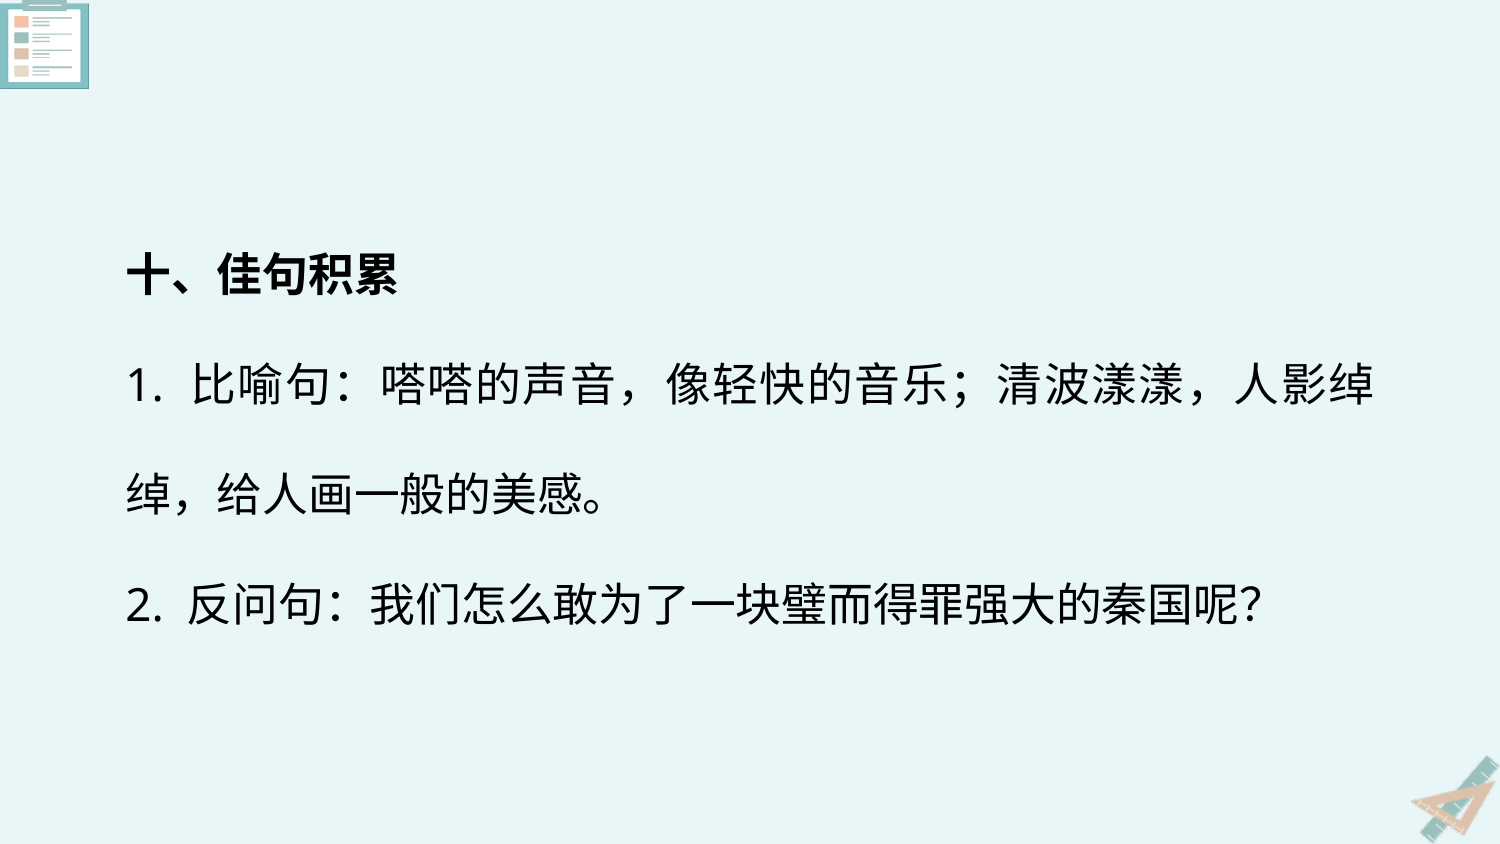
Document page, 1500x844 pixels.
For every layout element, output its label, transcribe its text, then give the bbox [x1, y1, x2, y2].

picture [1411, 755, 1500, 844]
text_box 十、佳句积累 1. 比喻句：嗒嗒的声音，像轻快的音乐；清波漾漾，人影绰绰，给人画一般的美感。 2. 反问句：我们怎么敢为了一块璧而得罪强大的秦国呢？ [110, 183, 1390, 638]
picture [0, 0, 89, 89]
